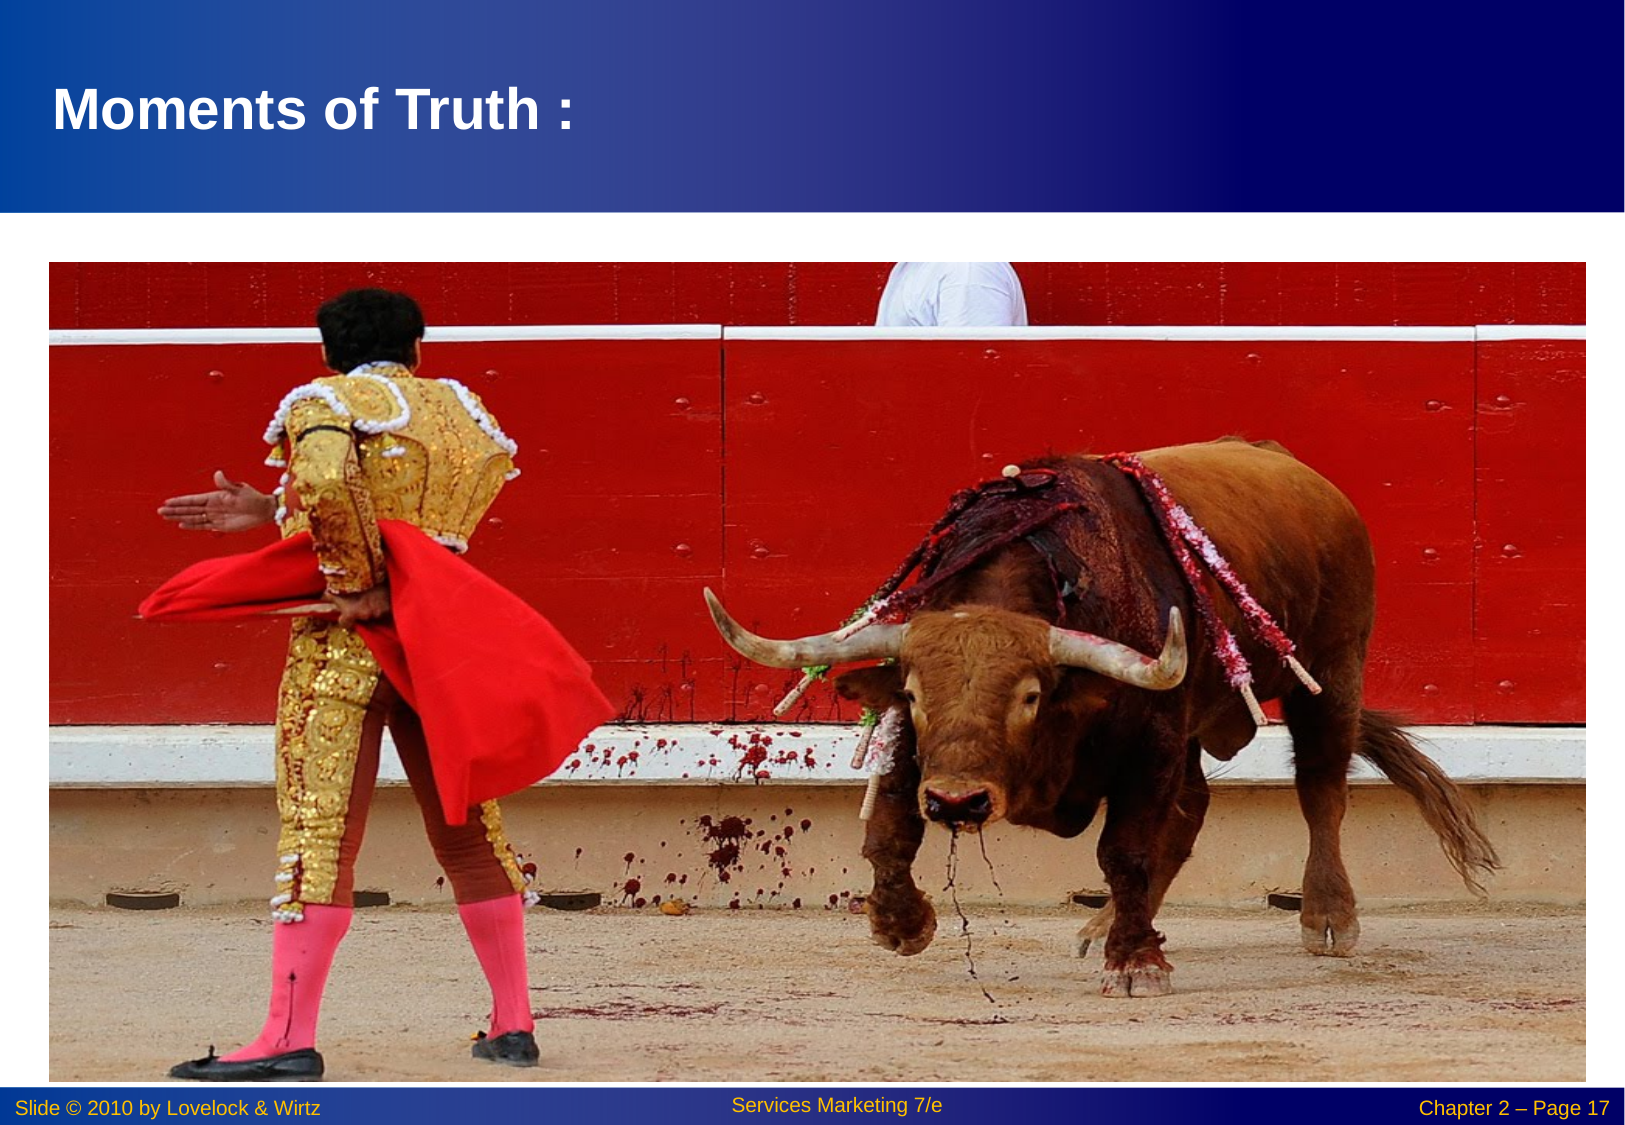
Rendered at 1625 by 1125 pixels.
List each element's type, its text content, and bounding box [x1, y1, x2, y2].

title Moments of Truth : [36, 37, 1088, 176]
picture [49, 262, 1586, 1082]
